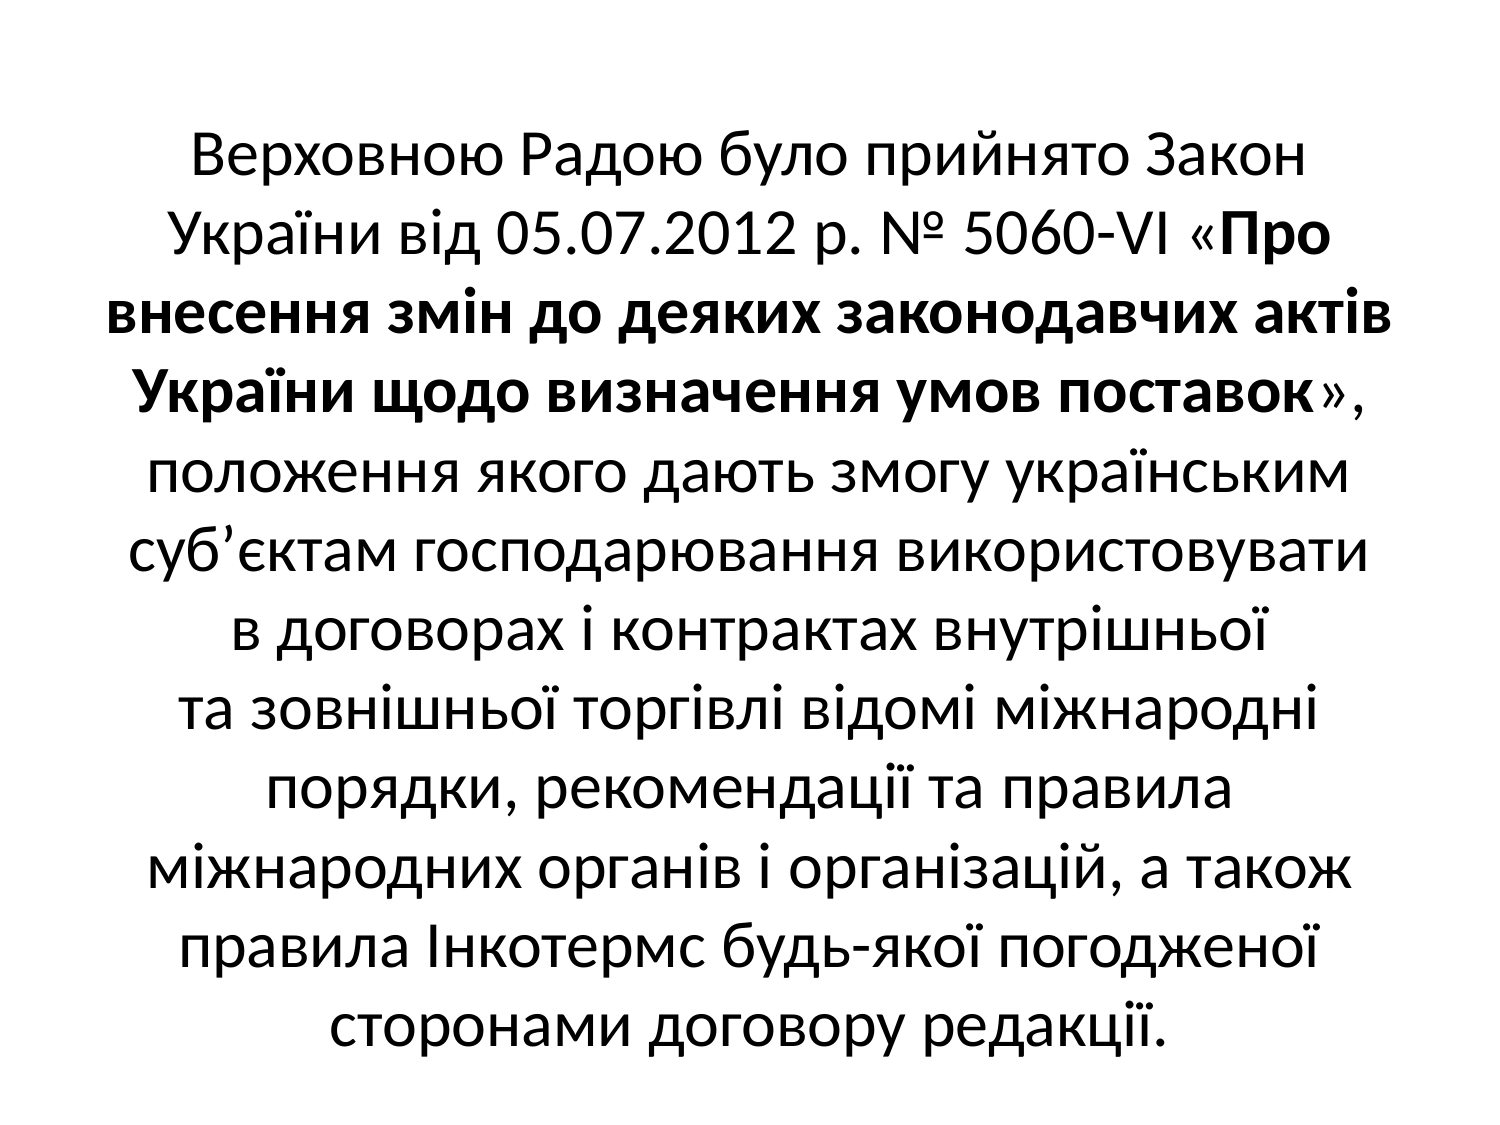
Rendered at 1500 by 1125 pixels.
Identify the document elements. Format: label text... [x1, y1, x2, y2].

list Верховною Радою було прийнято Закон України від 05.07.2012 р. № 5060-VI «Про внесення змін до деяких законодавчих актів України щодо визначення умов поставок», положення якого дають змогу українським суб’єктам господарювання використовувати в договорах і контрактах внутрішньої та зовнішньої торгівлі відомі міжнародні порядки, рекомендації та правила міжнародних органів і організацій, а також правила Інкотермс будь-якої погодженої сторонами договору редакції. [75, 101, 1425, 1071]
